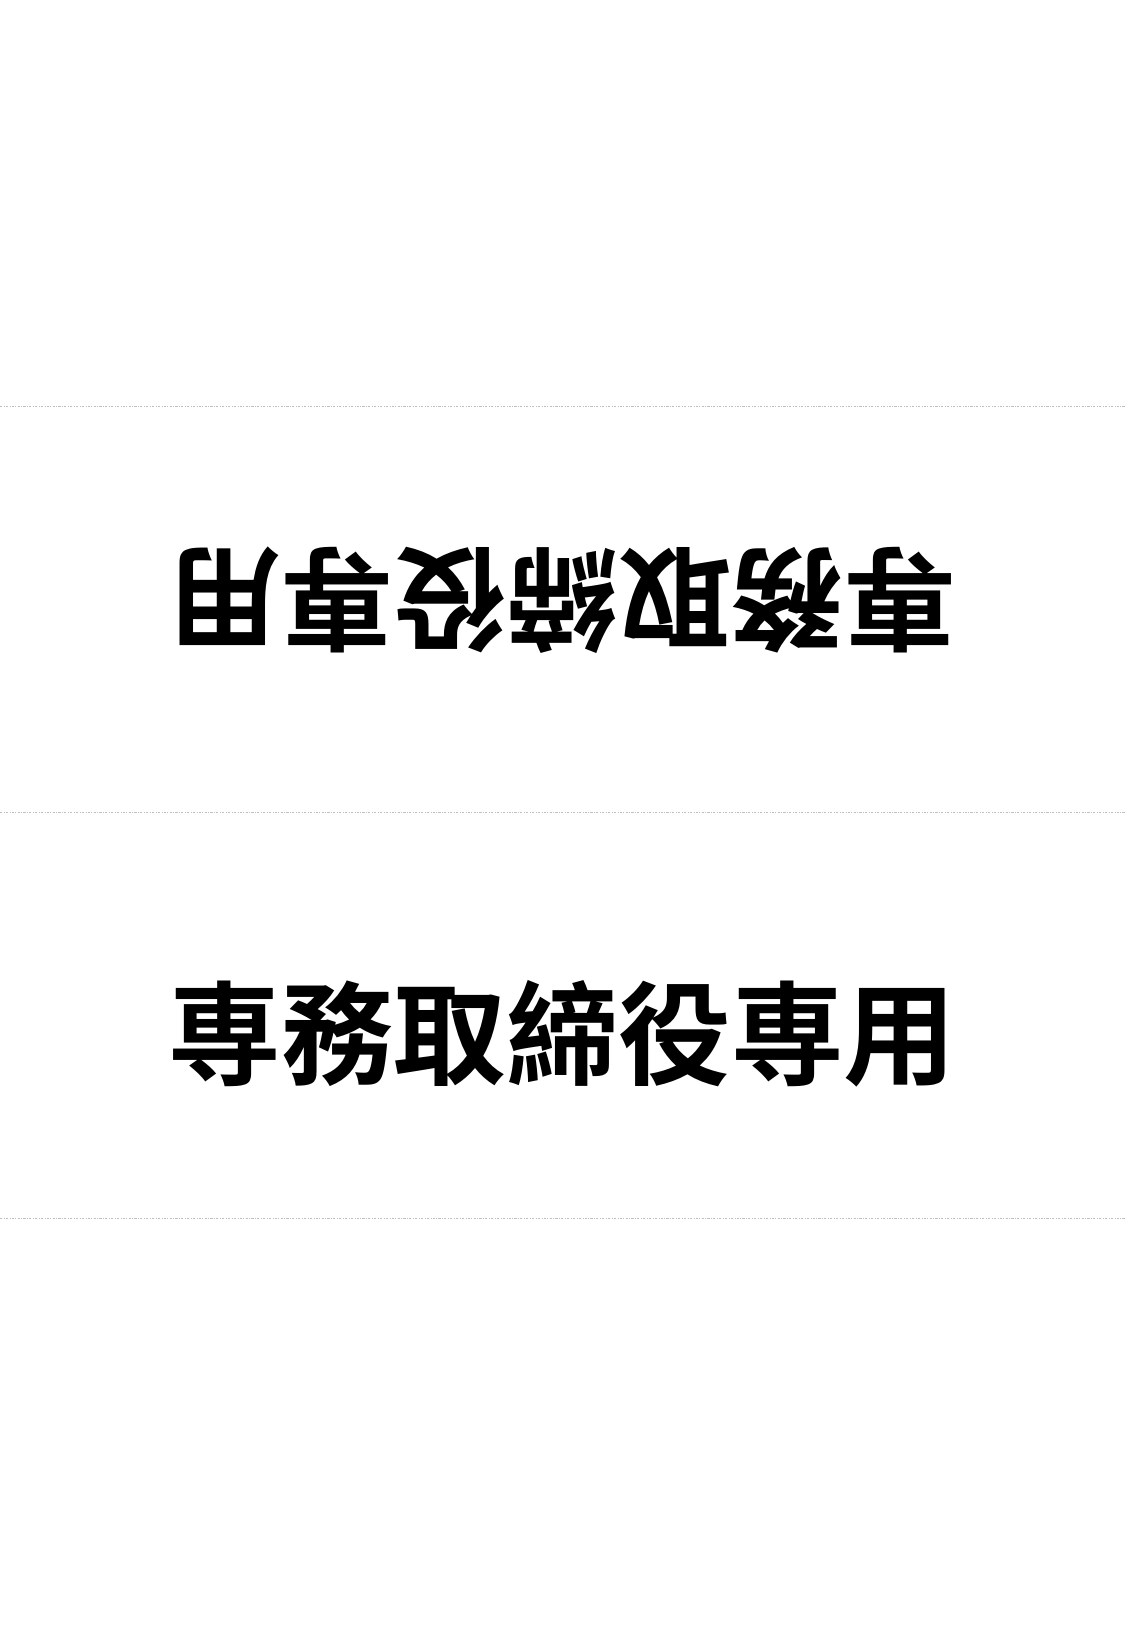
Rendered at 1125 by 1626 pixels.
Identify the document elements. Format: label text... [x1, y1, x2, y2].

text_box 専務取締役専用 [153, 956, 972, 1107]
text_box 専務取締役専用 [154, 528, 972, 678]
